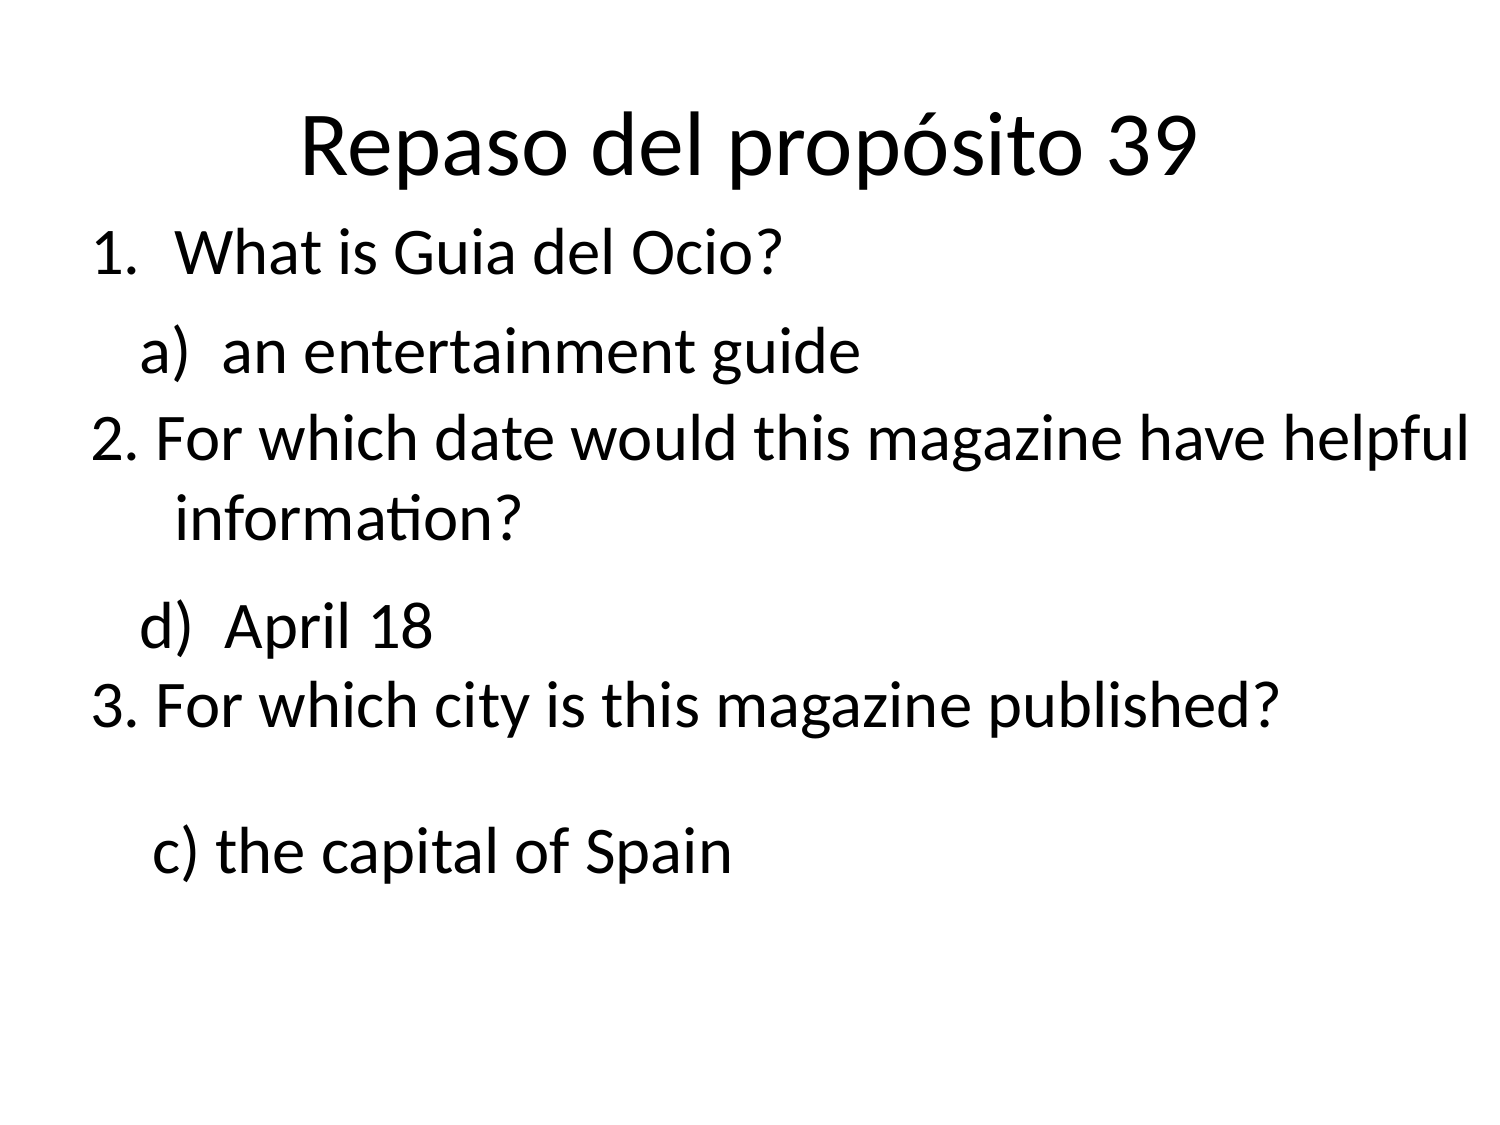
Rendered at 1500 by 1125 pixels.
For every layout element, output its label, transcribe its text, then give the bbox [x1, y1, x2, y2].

title Repaso del propósito 39 [75, 45, 1425, 200]
list What is Guia del Ocio? 2. For which date would this magazine have helpful information? 3. For which city is this magazine published? [75, 200, 1500, 1005]
text_box d) April 18 [125, 574, 988, 670]
text_box c) the capital of Spain [137, 799, 1000, 895]
text_box a) an entertainment guide [125, 299, 988, 395]
